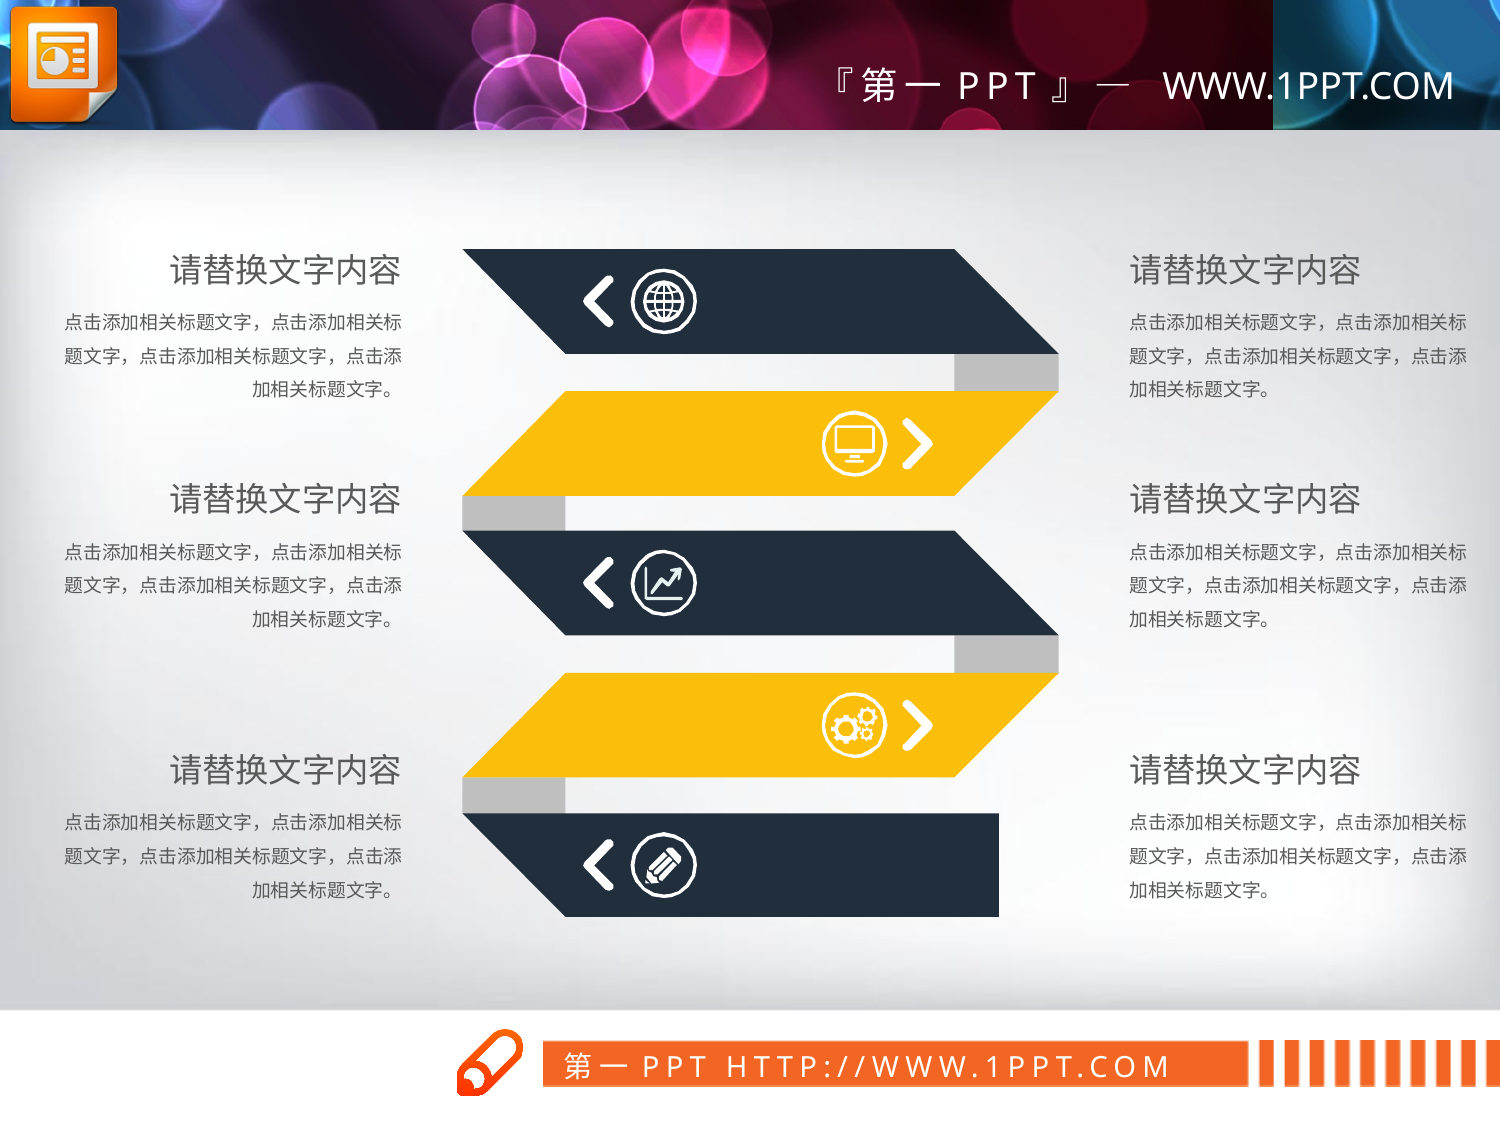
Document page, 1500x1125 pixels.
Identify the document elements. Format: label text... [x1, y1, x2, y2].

text_box 点击添加相关标题文字，点击添加相关标题文字，点击添加相关标题文字，点击添加相关标题文字。 [60, 799, 402, 886]
text_box [462, 813, 999, 917]
text_box [462, 496, 566, 530]
text_box [462, 249, 1059, 354]
text_box 点击添加相关标题文字，点击添加相关标题文字，点击添加相关标题文字，点击添加相关标题文字。 [1129, 799, 1472, 886]
text_box 请替换文字内容 [5, 471, 403, 525]
text_box 请替换文字内容 [1129, 471, 1500, 525]
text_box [821, 410, 934, 477]
text_box 请替换文字内容 [5, 742, 403, 796]
text_box [462, 778, 566, 813]
picture [0, 0, 1500, 1012]
picture [543, 1040, 1500, 1087]
text_box 请替换文字内容 [1129, 242, 1500, 296]
text_box [462, 530, 1059, 636]
text_box 点击添加相关标题文字，点击添加相关标题文字，点击添加相关标题文字，点击添加相关标题文字。 [60, 299, 402, 386]
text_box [582, 549, 698, 617]
text_box [462, 391, 1059, 496]
text_box [462, 672, 1059, 778]
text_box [582, 831, 698, 899]
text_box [582, 268, 698, 335]
text_box 请替换文字内容 [5, 242, 403, 296]
text_box 点击添加相关标题文字，点击添加相关标题文字，点击添加相关标题文字，点击添加相关标题文字。 [1129, 529, 1472, 616]
text_box [954, 354, 1059, 391]
text_box 点击添加相关标题文字，点击添加相关标题文字，点击添加相关标题文字，点击添加相关标题文字。 [60, 529, 402, 616]
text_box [821, 691, 934, 759]
text_box [954, 636, 1059, 672]
text_box 点击添加相关标题文字，点击添加相关标题文字，点击添加相关标题文字，点击添加相关标题文字。 [1129, 299, 1472, 386]
text_box 请替换文字内容 [1129, 742, 1500, 796]
